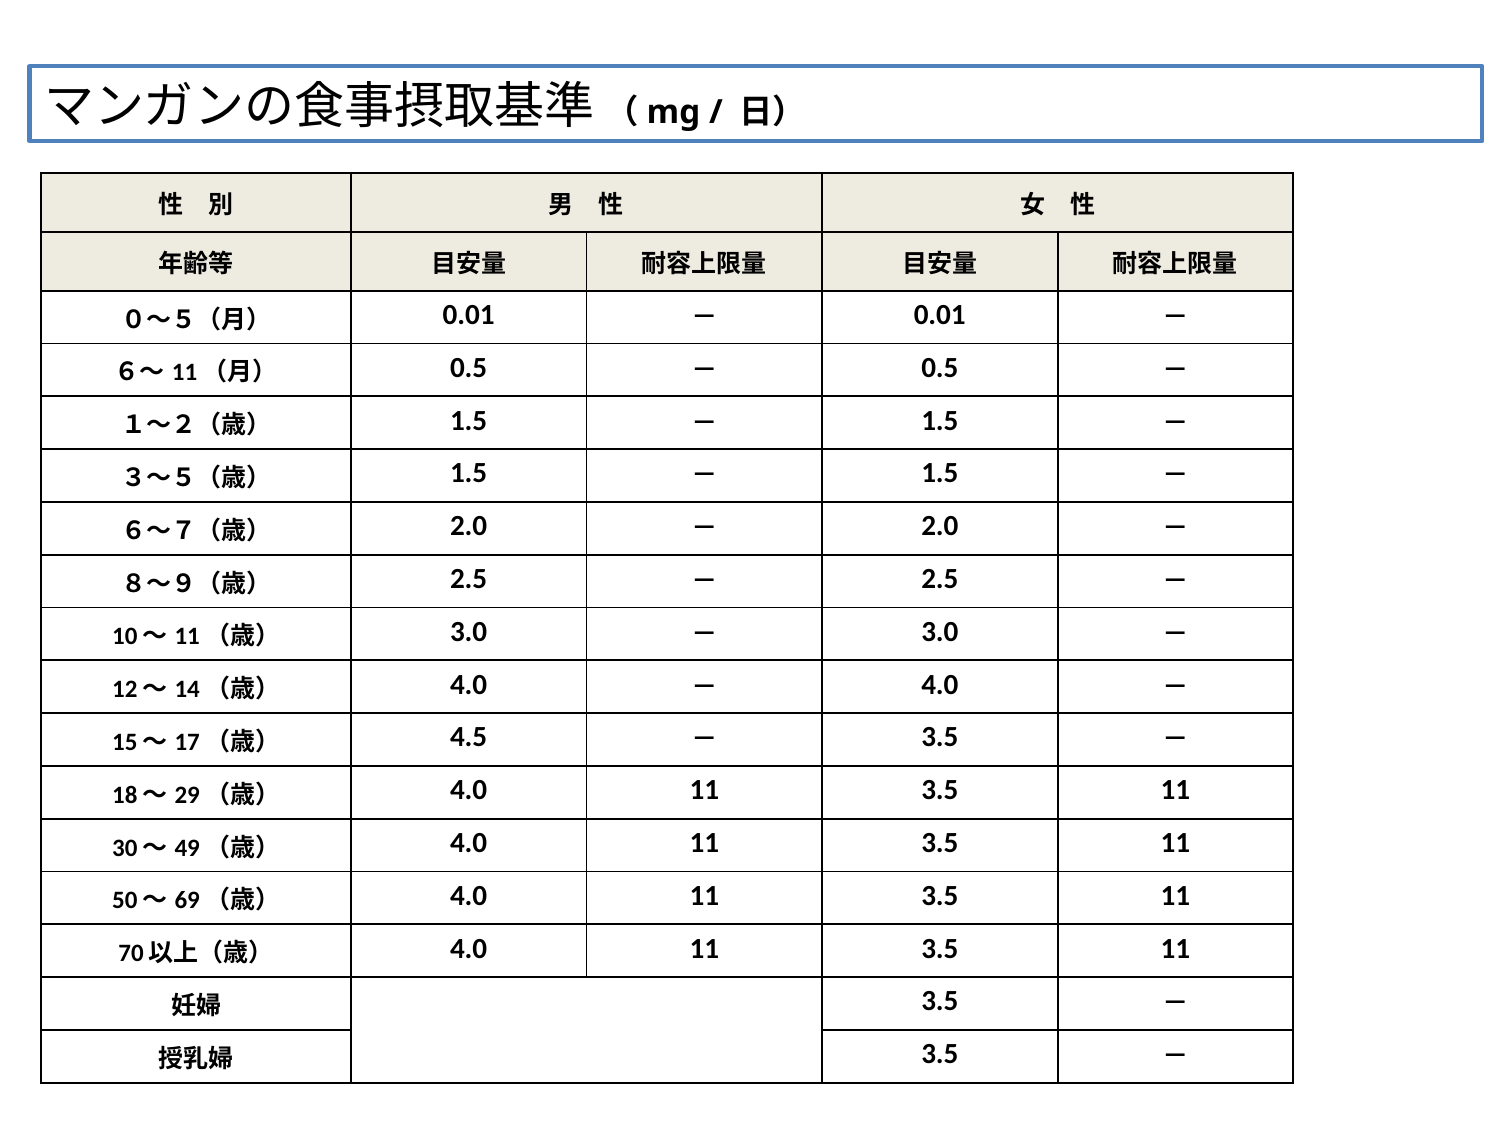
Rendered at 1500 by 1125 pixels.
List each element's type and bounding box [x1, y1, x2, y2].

table_cell [823, 608, 1057, 659]
table_cell [352, 925, 586, 976]
table_cell [352, 556, 586, 607]
table_cell [587, 820, 821, 871]
table_cell [42, 344, 350, 395]
table_cell [1059, 608, 1292, 659]
table_cell [1059, 1031, 1292, 1082]
table_cell [587, 344, 821, 395]
table_cell [823, 450, 1057, 501]
table_cell [587, 714, 821, 765]
table_cell [42, 872, 350, 923]
table_cell [352, 872, 586, 923]
table_cell [823, 661, 1057, 712]
text_box [27, 64, 1484, 143]
table_cell [823, 292, 1057, 343]
table_cell [1059, 978, 1292, 1029]
table_cell [823, 978, 1057, 1029]
table_cell [587, 556, 821, 607]
table_cell [823, 714, 1057, 765]
table_cell [352, 714, 586, 765]
table_cell [1059, 556, 1292, 607]
table_cell [352, 344, 586, 395]
table_header [823, 174, 1292, 231]
table_cell [823, 397, 1057, 448]
table_cell [823, 344, 1057, 395]
table_cell [1059, 233, 1292, 290]
table_cell [352, 450, 586, 501]
table_cell [42, 556, 350, 607]
table_header [352, 174, 821, 231]
table_cell [587, 292, 821, 343]
table_cell [587, 450, 821, 501]
table_cell [587, 608, 821, 659]
table_cell [823, 503, 1057, 554]
table_cell [42, 661, 350, 712]
table_cell [1059, 872, 1292, 923]
table_cell [42, 608, 350, 659]
table_cell [42, 233, 350, 290]
table_cell [352, 661, 586, 712]
table_cell [1059, 450, 1292, 501]
table_cell [823, 925, 1057, 976]
table_cell [1059, 714, 1292, 765]
table_cell [823, 233, 1057, 290]
table_cell [42, 503, 350, 554]
table_cell [587, 233, 821, 290]
table_cell [1059, 397, 1292, 448]
table_cell [587, 872, 821, 923]
table_cell [352, 233, 586, 290]
table_cell [352, 503, 586, 554]
table_cell [823, 556, 1057, 607]
table_cell [352, 608, 586, 659]
table_cell [823, 872, 1057, 923]
table_cell [823, 820, 1057, 871]
table_cell [352, 292, 586, 343]
table_cell [587, 397, 821, 448]
table_cell [1059, 820, 1292, 871]
table_cell [42, 397, 350, 448]
table_cell [42, 820, 350, 871]
table_cell [1059, 344, 1292, 395]
table_cell [352, 397, 586, 448]
table_cell [587, 767, 821, 818]
table_cell [1059, 661, 1292, 712]
table_cell [1059, 767, 1292, 818]
table_cell [352, 820, 586, 871]
table_cell [42, 978, 350, 1029]
table_cell [823, 767, 1057, 818]
table_cell [42, 1031, 350, 1082]
table_cell [42, 450, 350, 501]
table_cell [352, 767, 586, 818]
table_cell [587, 925, 821, 976]
table_cell [823, 1031, 1057, 1082]
table_cell [42, 925, 350, 976]
table_cell [42, 292, 350, 343]
table_cell [587, 661, 821, 712]
table_header [42, 174, 350, 231]
table_cell [42, 767, 350, 818]
table_cell [1059, 292, 1292, 343]
table_cell [587, 503, 821, 554]
table_cell [1059, 503, 1292, 554]
table_cell [42, 714, 350, 765]
table_cell [1059, 925, 1292, 976]
table_cell [352, 978, 821, 1082]
